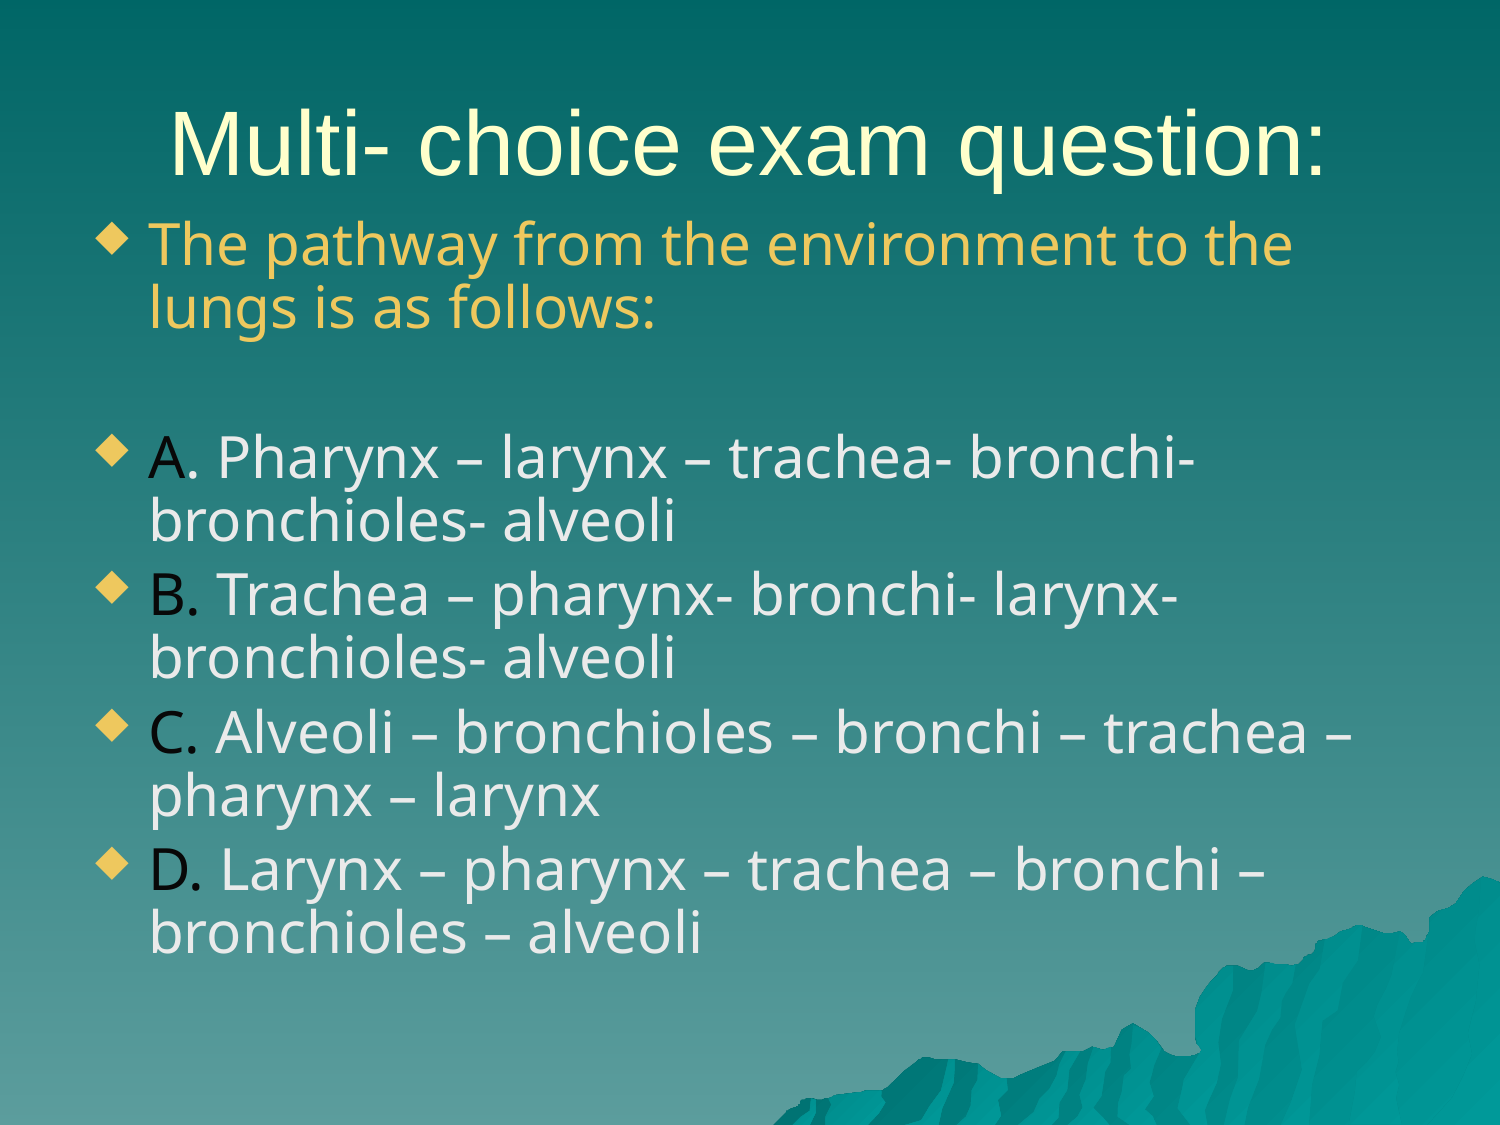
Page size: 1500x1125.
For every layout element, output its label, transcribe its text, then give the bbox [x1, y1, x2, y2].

title Multi- choice exam question: [74, 45, 1426, 233]
list The pathway from the environment to the lungs is as follows: A. Pharynx – larynx – trachea- bronchi- bronchioles- alveoli B. Trachea – pharynx- bronchi- larynx- bronchioles- alveoli C. Alveoli – bronchioles – bronchi – trachea – pharynx – larynx D. Larynx – pharynx – trachea – bronchi – bronchioles – alveoli [76, 207, 1428, 1036]
